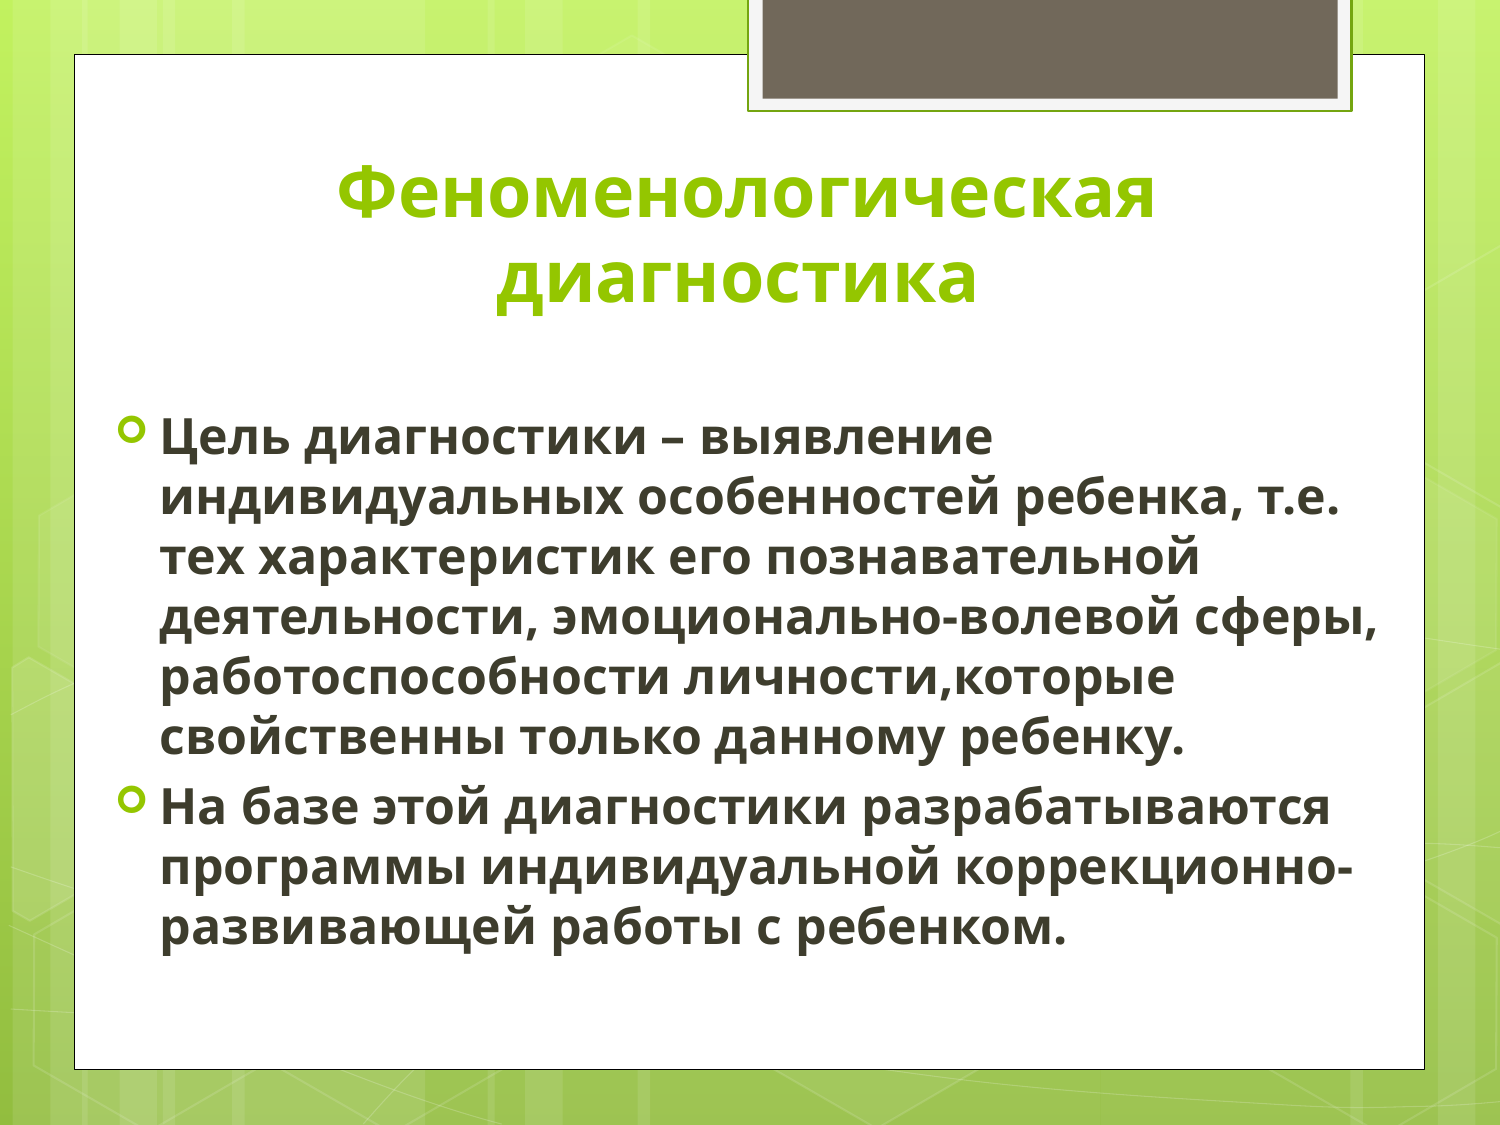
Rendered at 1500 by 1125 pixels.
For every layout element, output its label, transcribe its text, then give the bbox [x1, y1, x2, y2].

list Цель диагностики – выявление индивидуальных особенностей ребенка, т.е. тех характеристик его познавательной деятельности, эмоционально-волевой сферы, работоспособности личности,которые свойственны только данному ребенку. На базе этой диагностики разрабатываются программы индивидуальной коррекционно- развивающей работы с ребенком. [88, 397, 1424, 1012]
title Феноменологическая диагностика [171, 137, 1324, 325]
